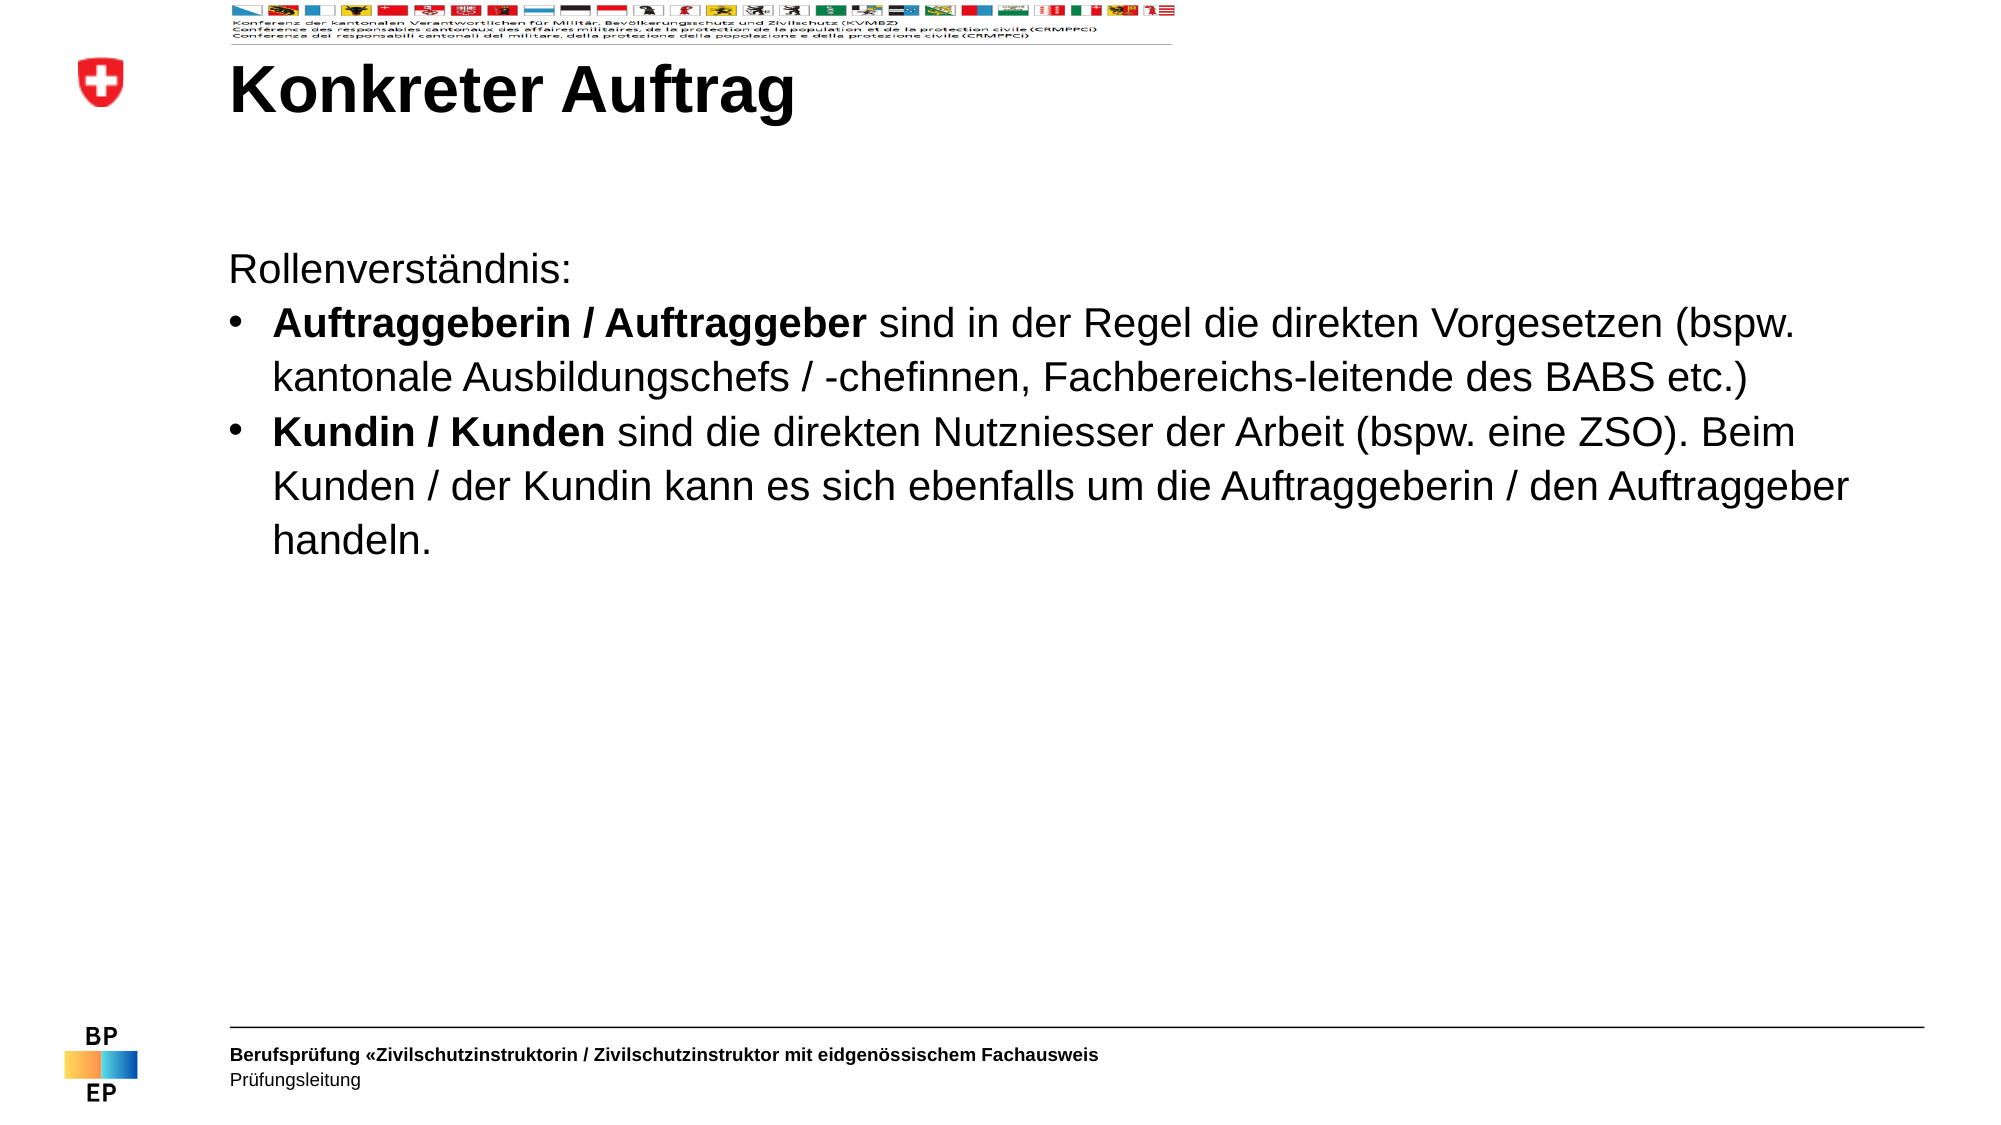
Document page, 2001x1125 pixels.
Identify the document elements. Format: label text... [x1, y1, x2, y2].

picture [229, 4, 1175, 46]
picture [61, 1021, 140, 1106]
title Konkreter Auftrag [229, 50, 1922, 199]
list Rollenverständnis: Auftraggeberin / Auftraggeber sind in der Regel die direkten Vorgesetzen (bspw. kantonale Ausbildungschefs / -chefinnen, Fachbereichs-leitende des BABS etc.) Kundin / Kunden sind die direkten Nutzniesser der Arbeit (bspw. eine ZSO). Beim Kunden / der Kundin kann es sich ebenfalls um die Auftraggeberin / den Auftraggeber handeln. [228, 237, 1922, 981]
footer Berufsprüfung «Zivilschutzinstruktorin / Zivilschutzinstruktor mit eidgenössischem Fachausweis Prüfungsleitung [229, 1040, 1177, 1088]
